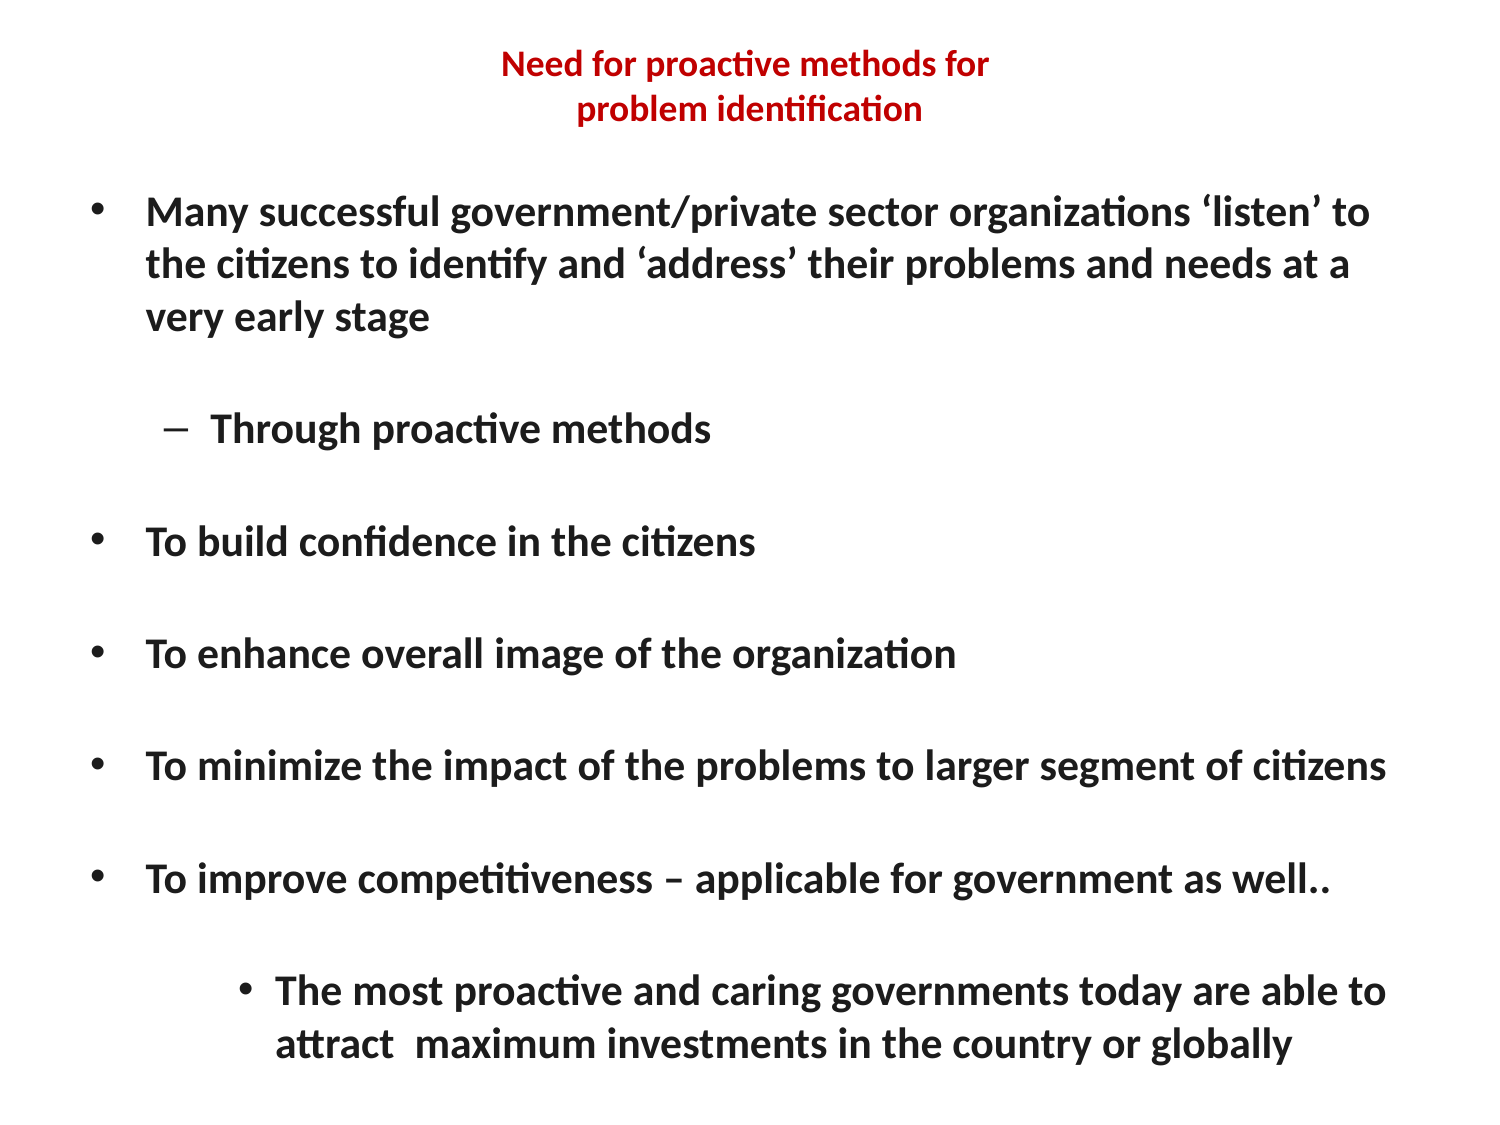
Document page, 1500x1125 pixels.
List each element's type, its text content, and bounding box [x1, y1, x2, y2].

list Many successful government/private sector organizations ‘listen’ to the citizens to identify and ‘address’ their problems and needs at a very early stage Through proactive methods To build confidence in the citizens To enhance overall image of the organization To minimize the impact of the problems to larger segment of citizens To improve competitiveness – applicable for government as well.. The most proactive and caring governments today are able to attract maximum investments in the country or globally [75, 174, 1425, 1125]
title Need for proactive methods for problem identification [0, 0, 1500, 188]
